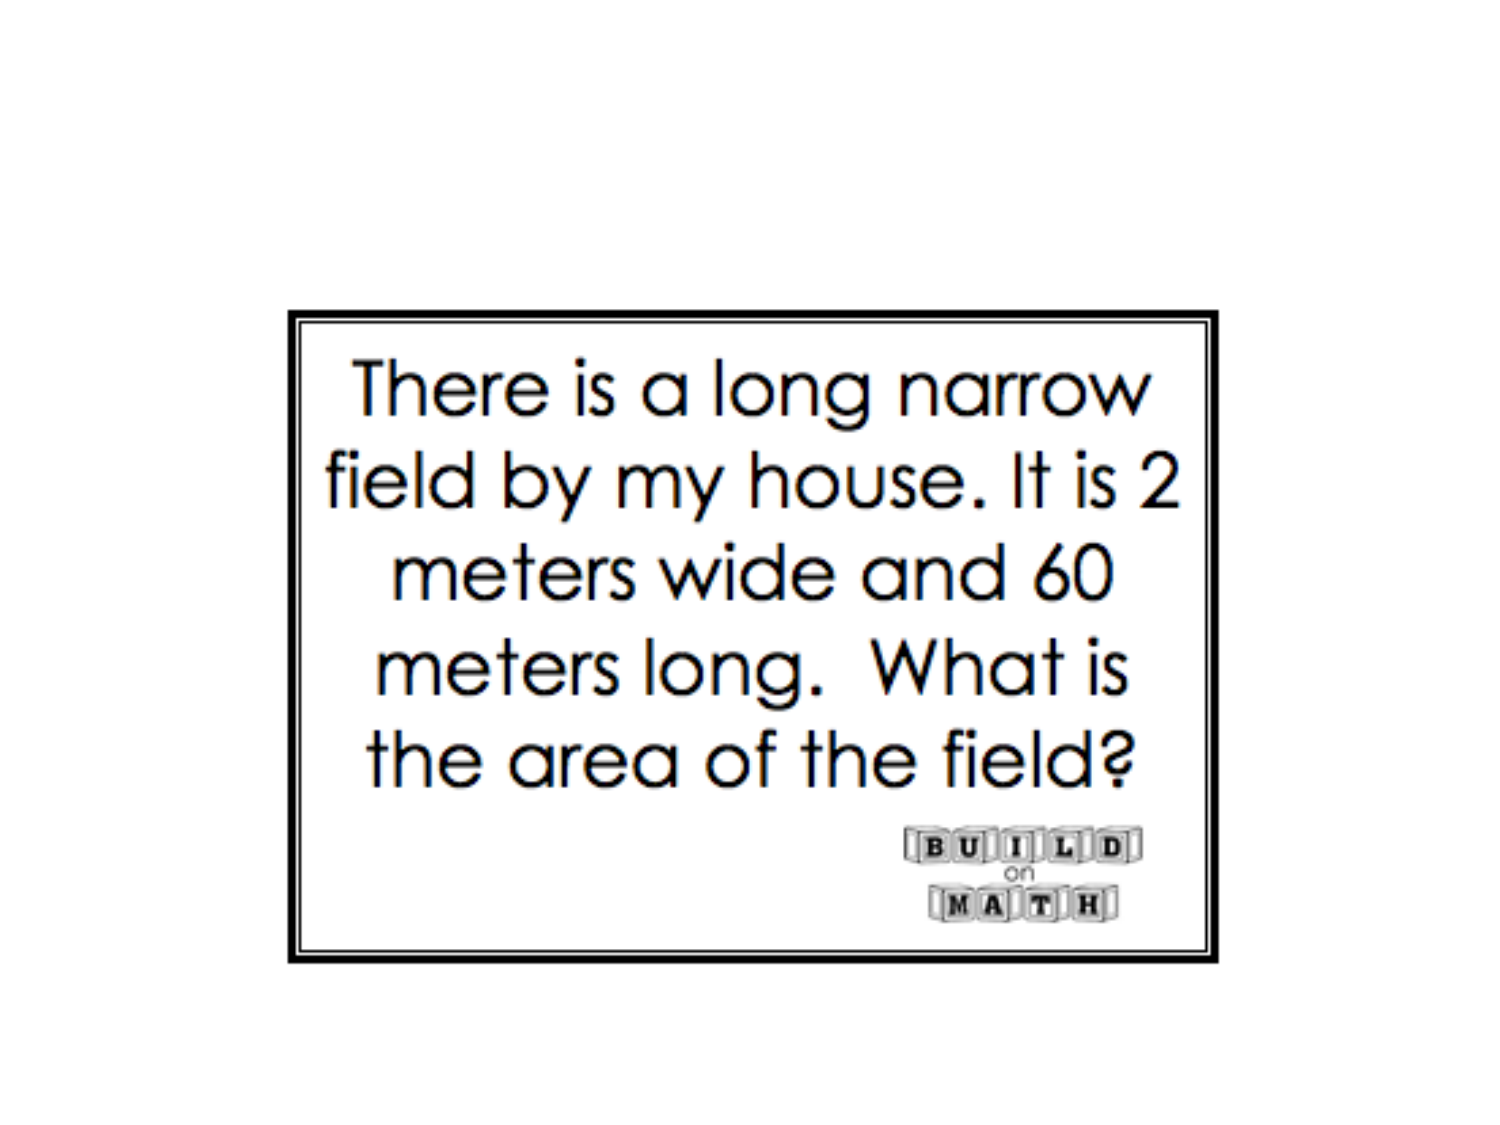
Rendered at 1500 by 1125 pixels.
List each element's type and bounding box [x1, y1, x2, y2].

list [74, 262, 1426, 1006]
